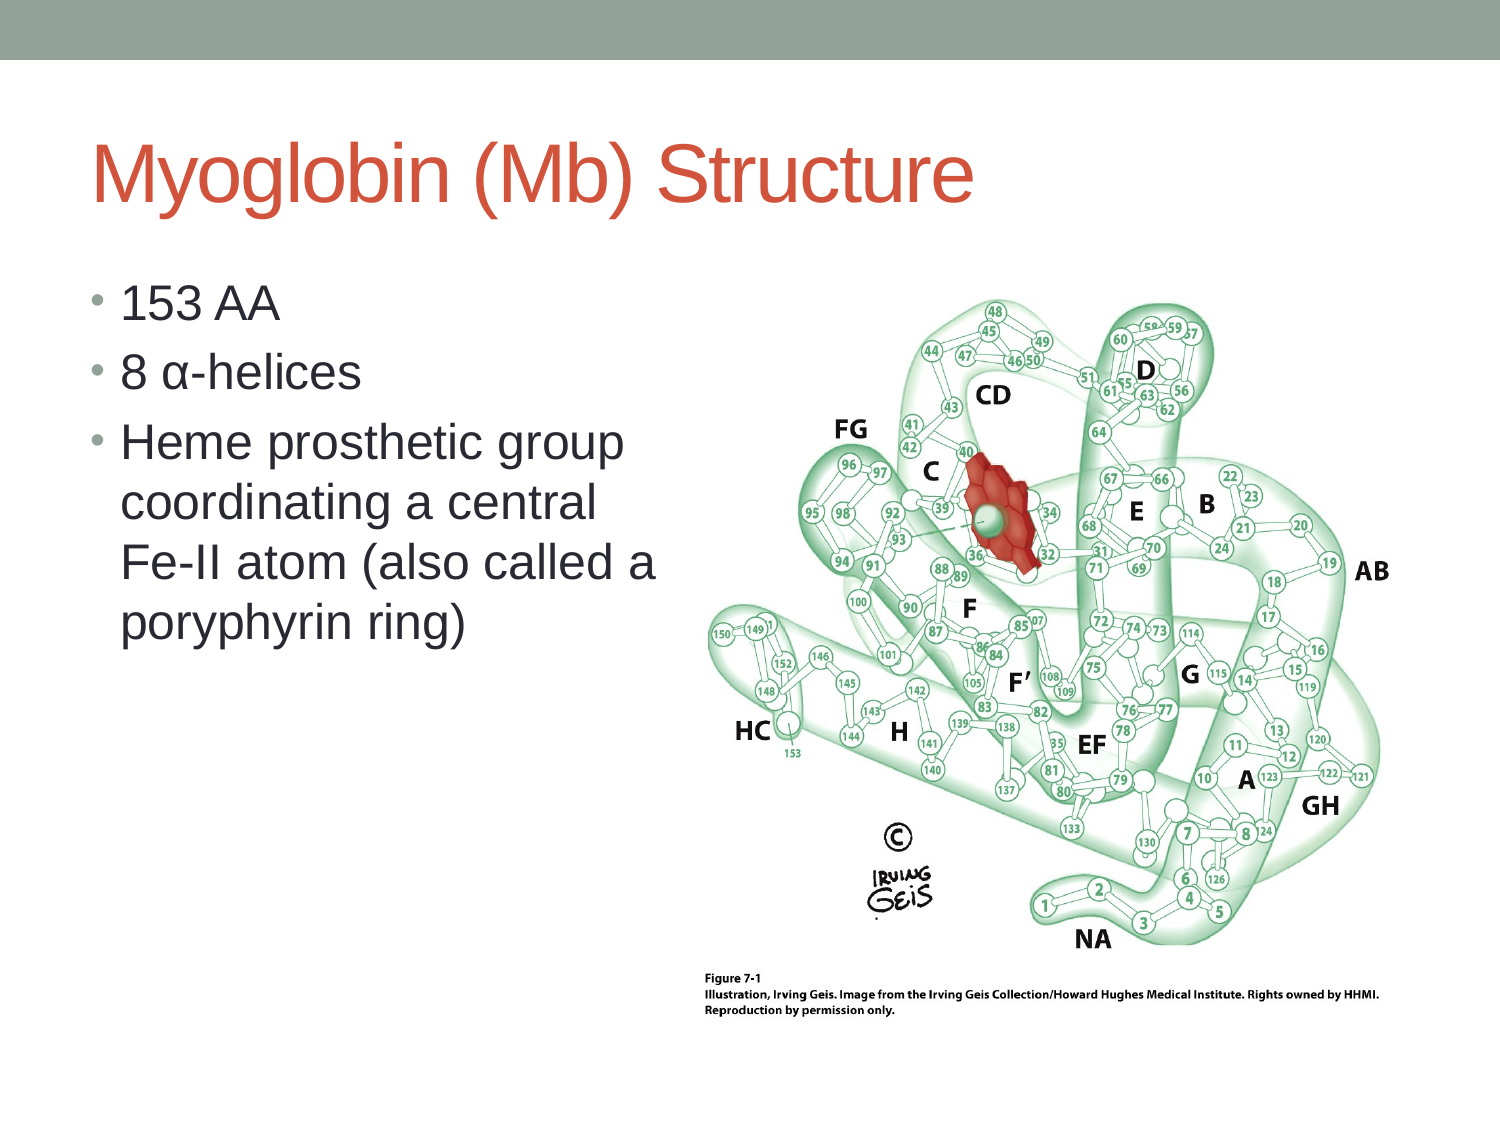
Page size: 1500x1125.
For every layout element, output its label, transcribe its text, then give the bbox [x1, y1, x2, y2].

title Myoglobin (Mb) Structure [75, 87, 1425, 250]
list 153 AA 8 α-helices Heme prosthetic group coordinating a central Fe-II atom (also called a poryphyrin ring) [75, 262, 675, 1063]
picture [699, 287, 1393, 1020]
